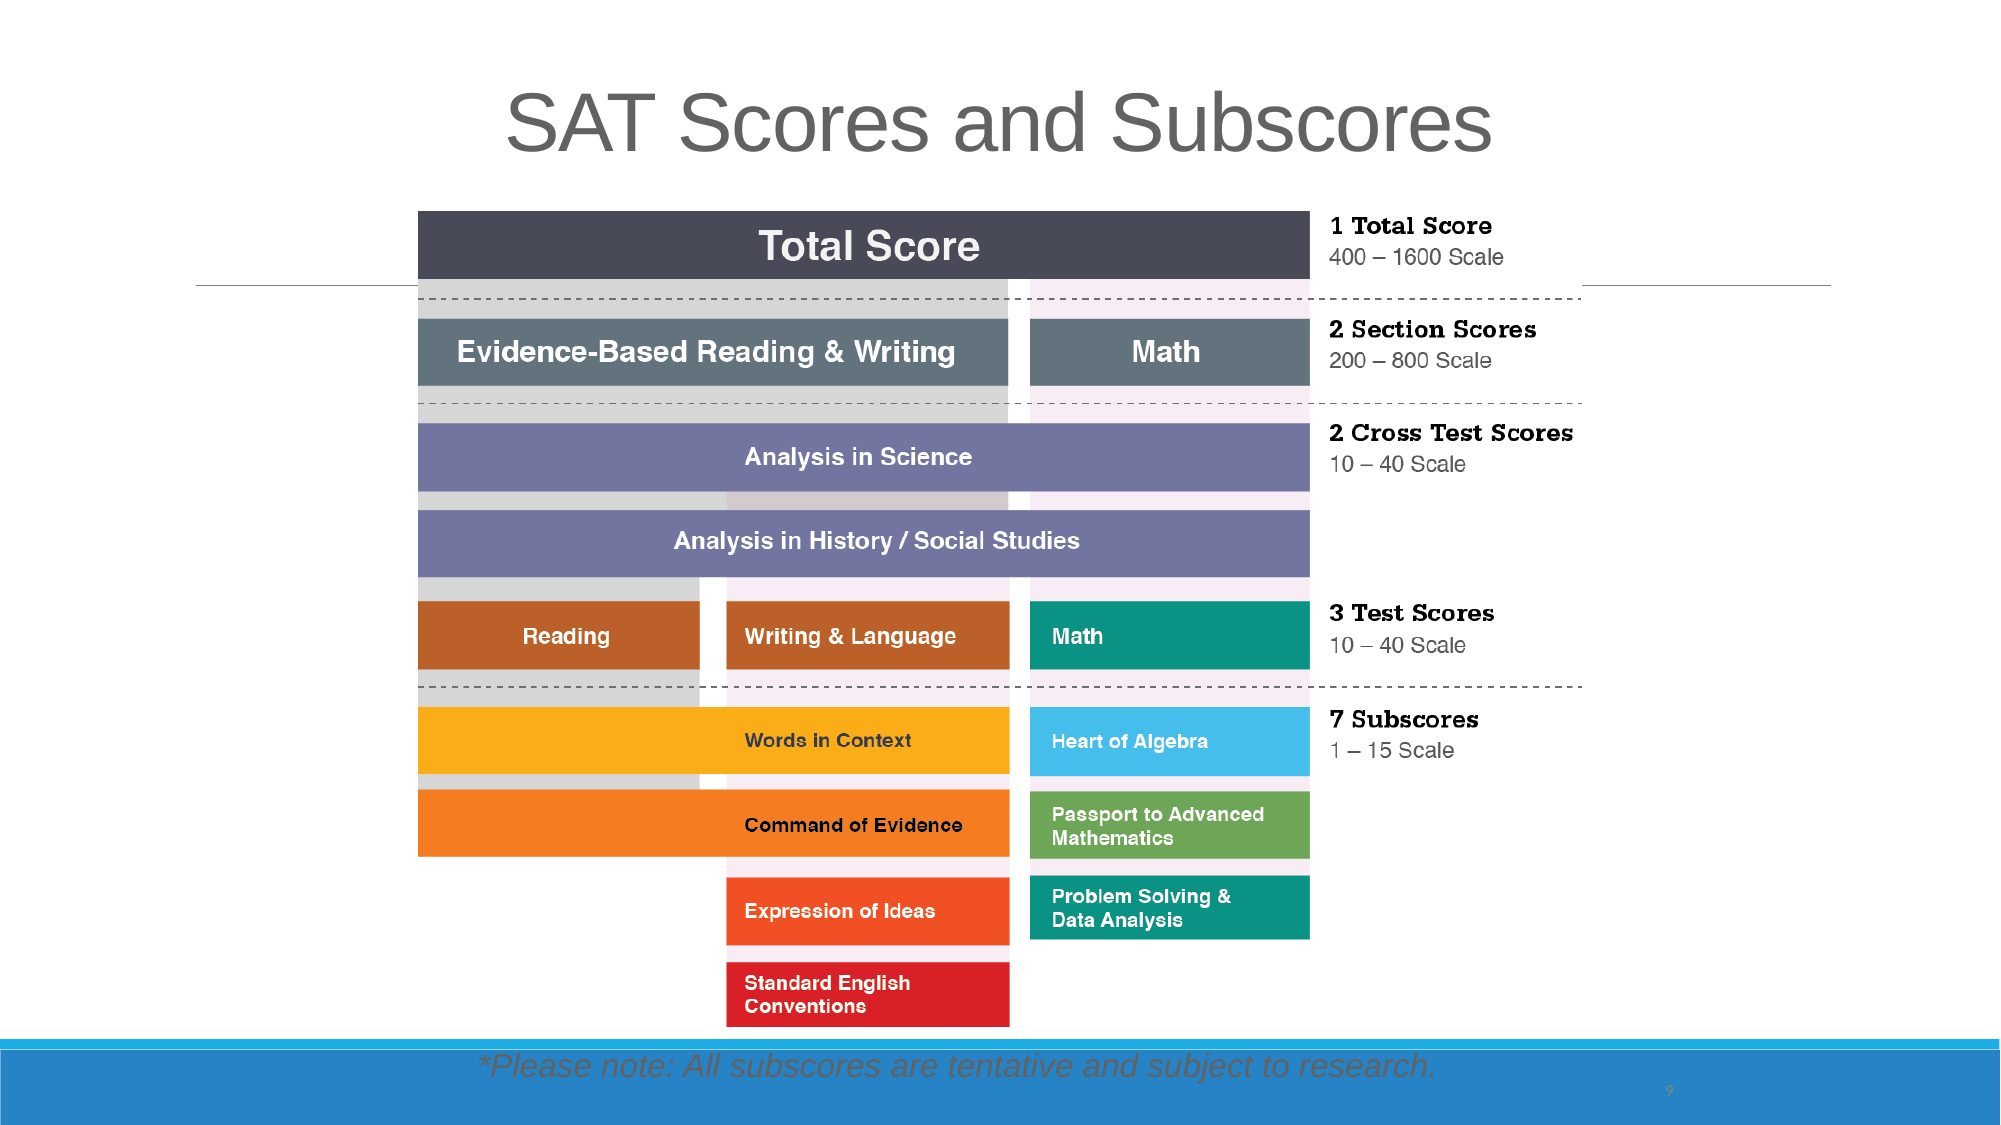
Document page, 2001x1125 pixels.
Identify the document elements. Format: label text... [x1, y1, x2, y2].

title SAT Scores and Subscores [324, 46, 1676, 177]
slide_number 9 [1596, 1060, 1674, 1101]
picture [417, 210, 1583, 1028]
text_box *Please note: All subscores are tentative and subject to research. [477, 1044, 1539, 1085]
